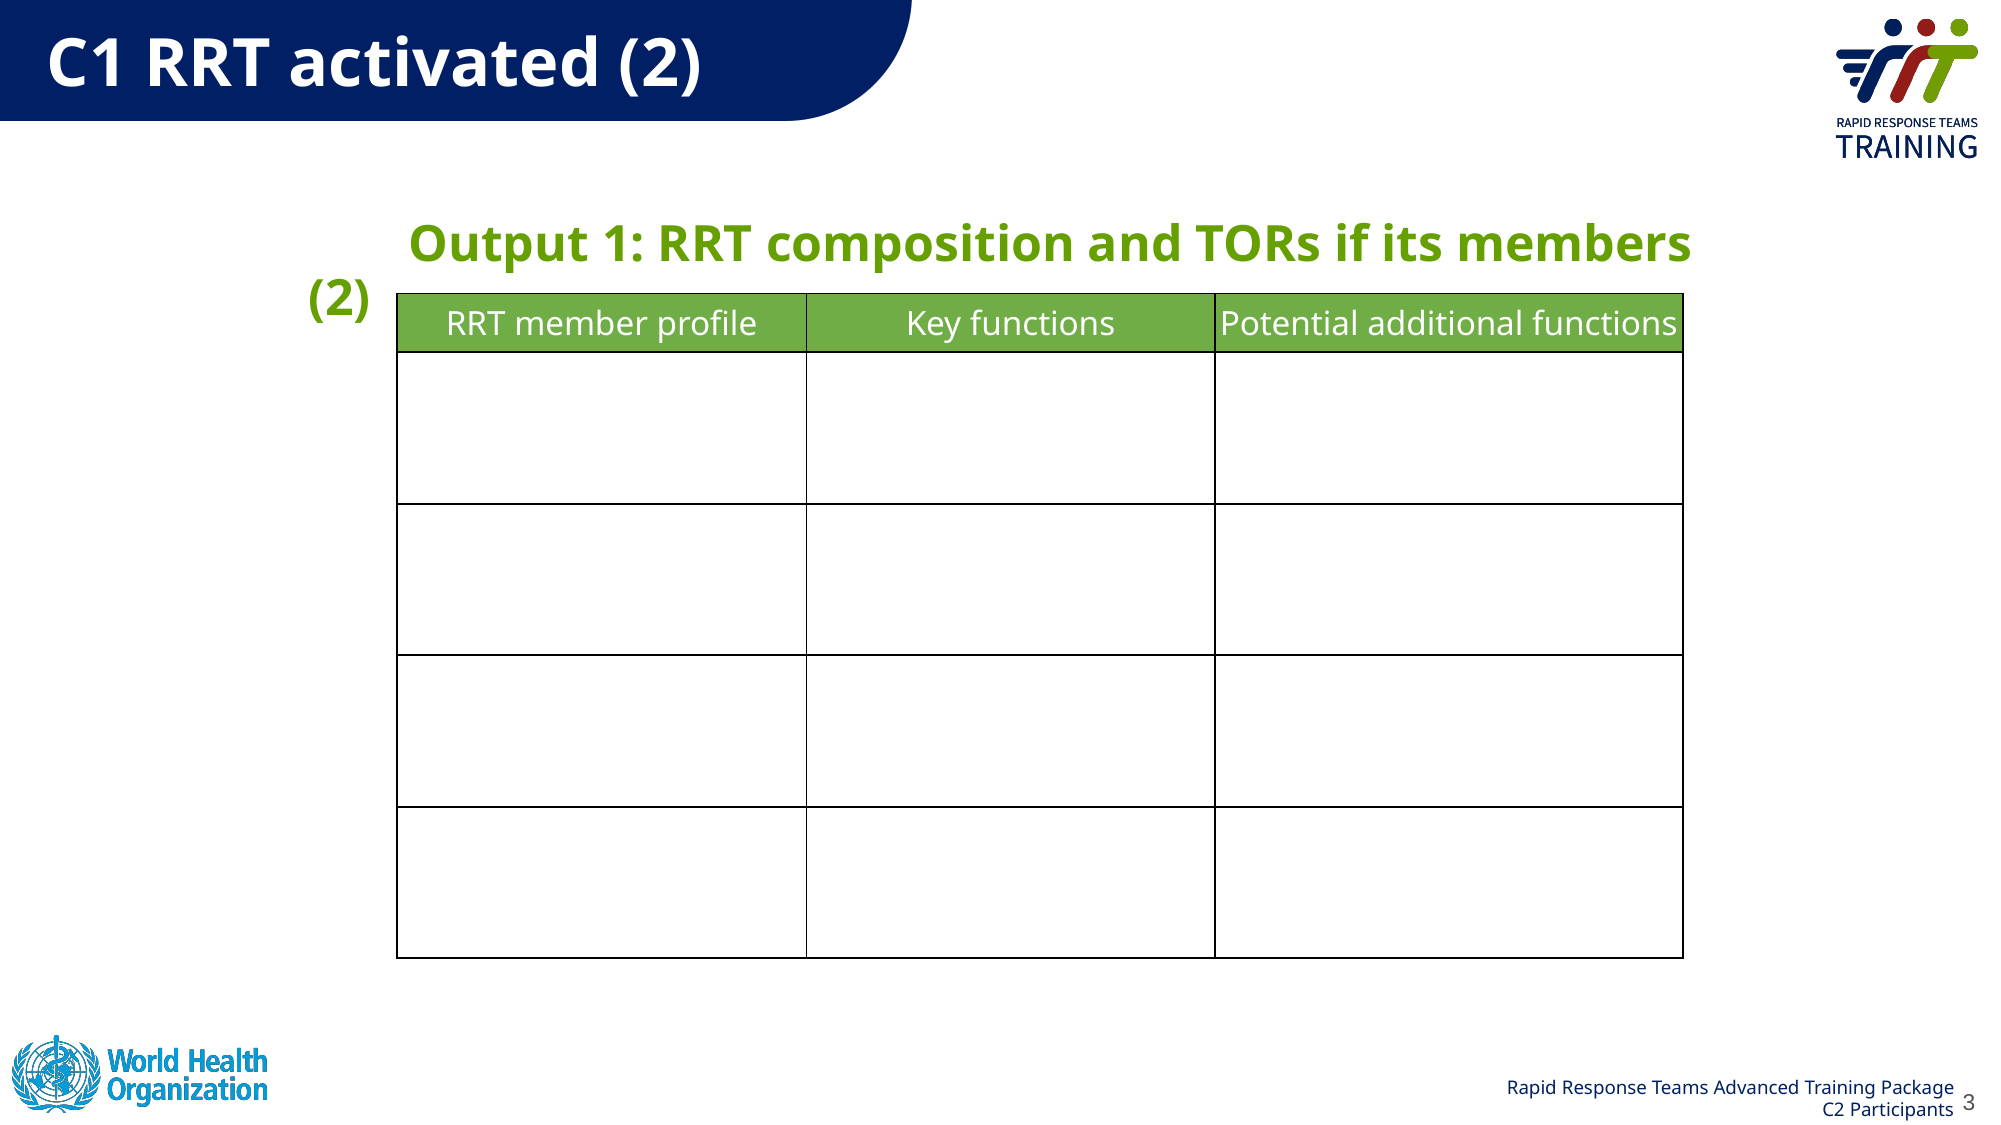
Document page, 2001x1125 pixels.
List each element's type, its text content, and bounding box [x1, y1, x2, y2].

table_cell [807, 656, 1214, 806]
text_box C1 RRT activated (2) [39, 12, 1033, 108]
table_cell [807, 808, 1214, 957]
picture [22, 1062, 26, 1077]
picture [30, 1083, 37, 1091]
picture [46, 1056, 54, 1062]
picture [34, 1054, 43, 1078]
picture [12, 1083, 48, 1113]
table_header Key functions [807, 294, 1214, 351]
picture [50, 1108, 62, 1113]
table_cell [398, 353, 806, 503]
picture [36, 1088, 78, 1105]
table_cell [1216, 505, 1682, 654]
table_cell [398, 808, 806, 957]
table_cell [398, 656, 806, 806]
picture [12, 1035, 54, 1068]
table_cell [1216, 656, 1682, 806]
picture [24, 1054, 36, 1087]
table_cell [1216, 353, 1682, 503]
table_cell [807, 505, 1214, 654]
list Output 1: RRT composition and TORs if its members (2) [300, 210, 1736, 975]
picture [71, 1053, 90, 1091]
table_cell [398, 505, 806, 654]
table_header RRT member profile [398, 294, 806, 351]
picture [1835, 19, 1978, 167]
table_header Potential additional functions [1216, 294, 1682, 351]
picture [0, 0, 912, 121]
table_cell [1216, 808, 1682, 957]
picture [59, 1035, 267, 1113]
table_cell [807, 353, 1214, 503]
picture [40, 1062, 47, 1070]
